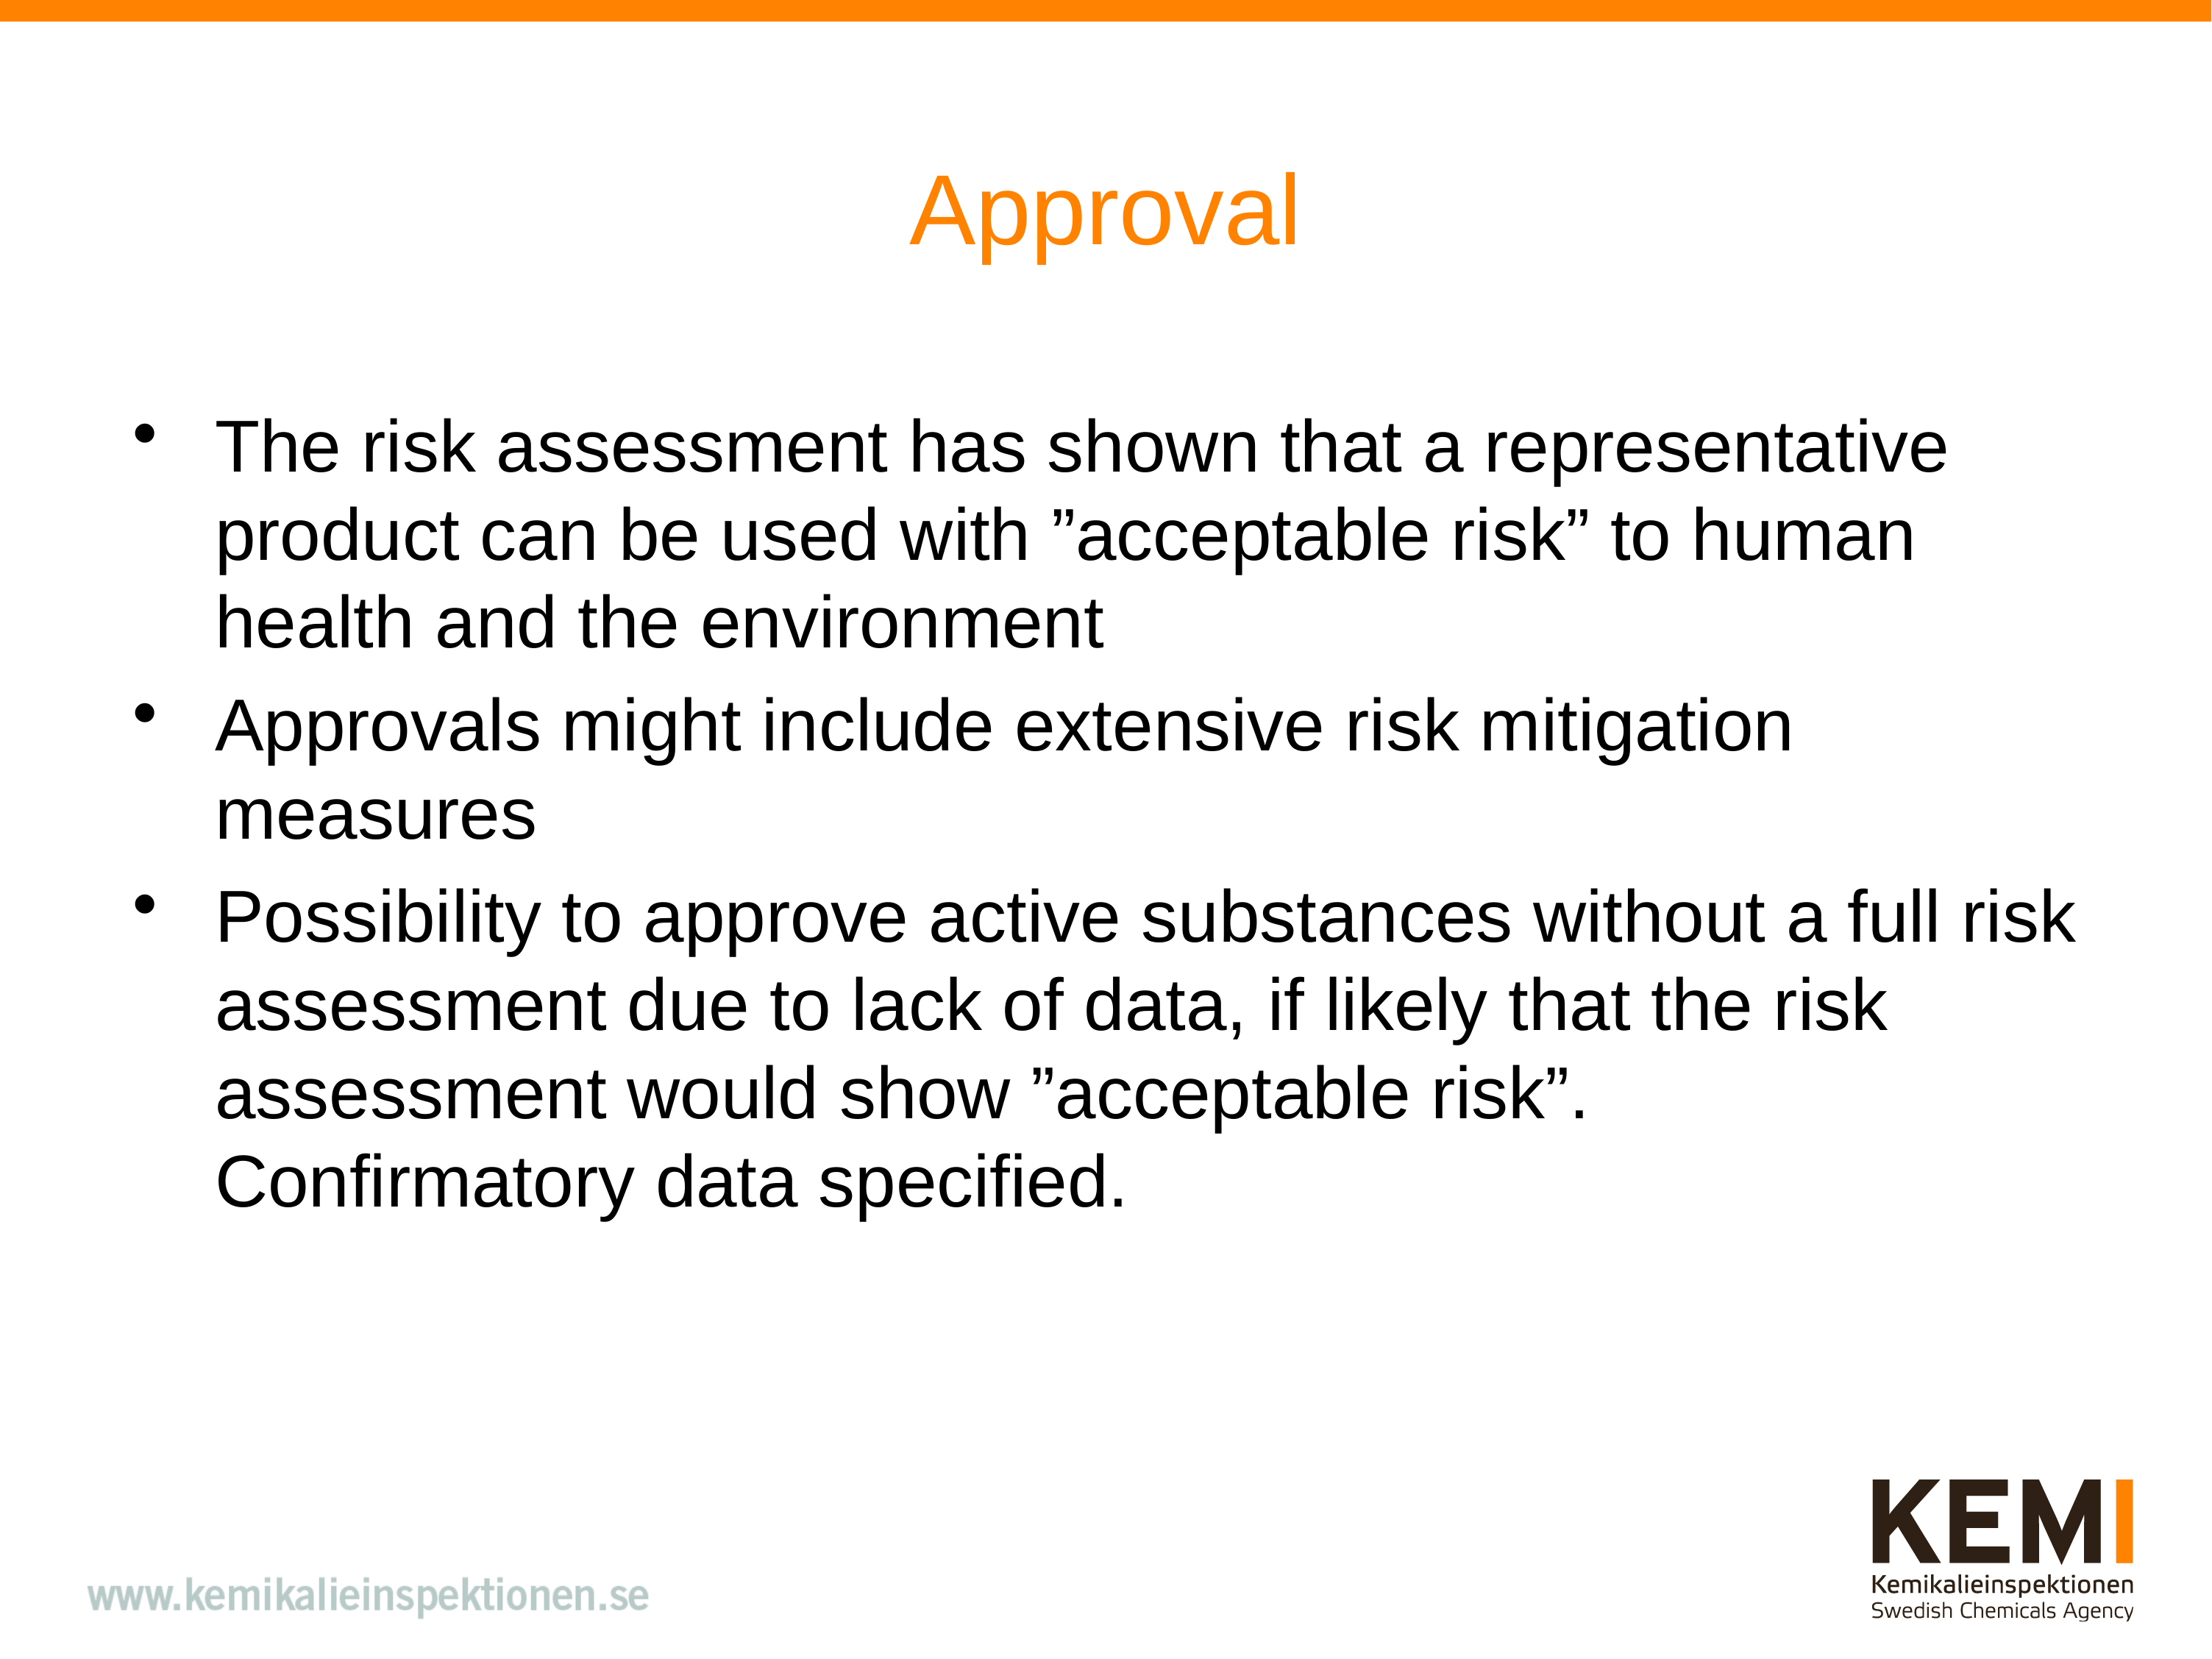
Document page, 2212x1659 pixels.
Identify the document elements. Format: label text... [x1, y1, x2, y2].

list The risk assessment has shown that a representative product can be used with ”acceptable risk” to human health and the environment Approvals might include extensive risk mitigation measures Possibility to approve active substances without a full risk assessment due to lack of data, if likely that the risk assessment would show ”acceptable risk”. Confirmatory data specified. [110, 387, 2101, 1482]
title Approval [110, 66, 2101, 344]
picture [87, 1573, 652, 1621]
picture [1872, 1479, 2133, 1621]
